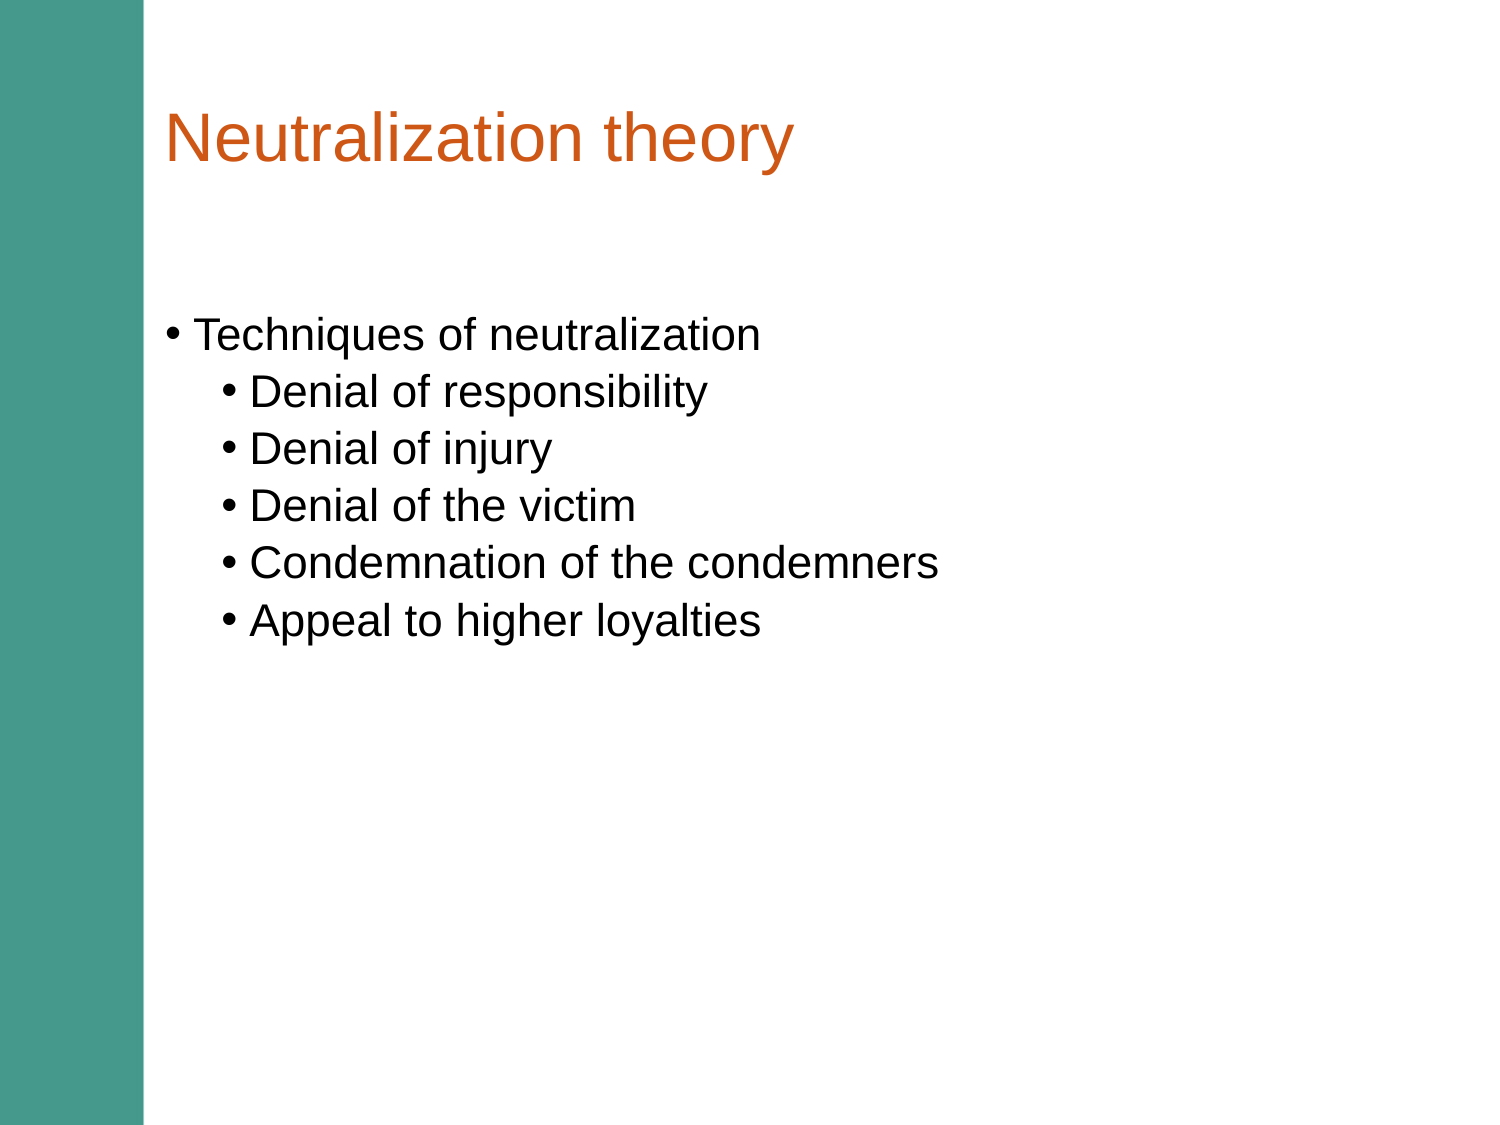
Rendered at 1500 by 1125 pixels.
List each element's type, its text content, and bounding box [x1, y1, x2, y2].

list Techniques of neutralization Denial of responsibility Denial of injury Denial of the victim Condemnation of the condemners Appeal to higher loyalties [150, 303, 1444, 1017]
title Neutralization theory [149, 62, 1444, 216]
picture [0, 0, 1500, 1125]
